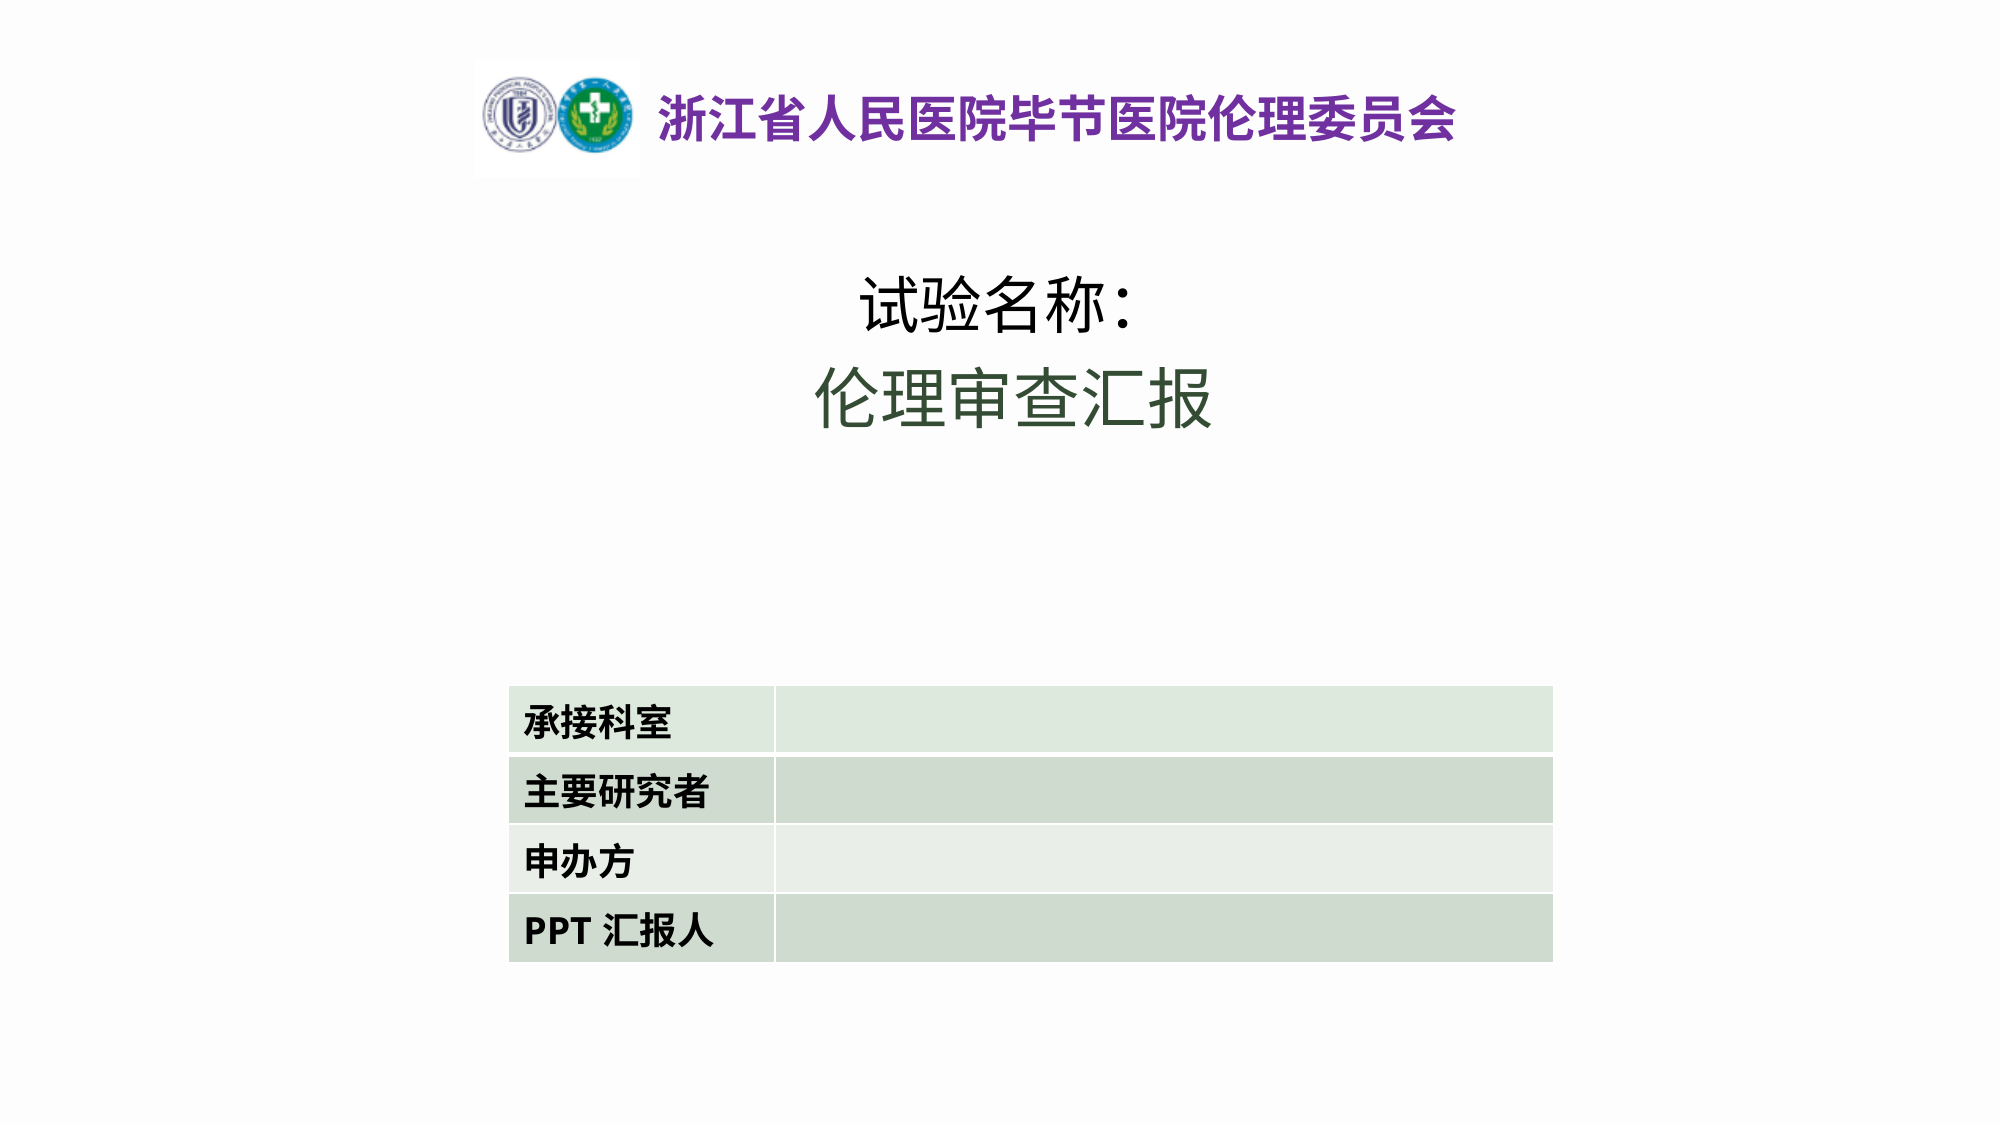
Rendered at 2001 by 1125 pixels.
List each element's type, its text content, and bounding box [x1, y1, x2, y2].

table_header 承接科室 [509, 686, 774, 752]
table_cell [776, 894, 1553, 962]
table_cell 主要研究者 [509, 757, 774, 823]
table_cell [776, 825, 1553, 892]
table_cell 申办方 [509, 825, 774, 892]
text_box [307, 60, 1808, 178]
table_header [776, 686, 1553, 752]
table_cell PPT汇报人 [509, 894, 774, 962]
table_cell [776, 757, 1553, 823]
text_box 试验名称： 伦理审查汇报 [285, 243, 1743, 614]
